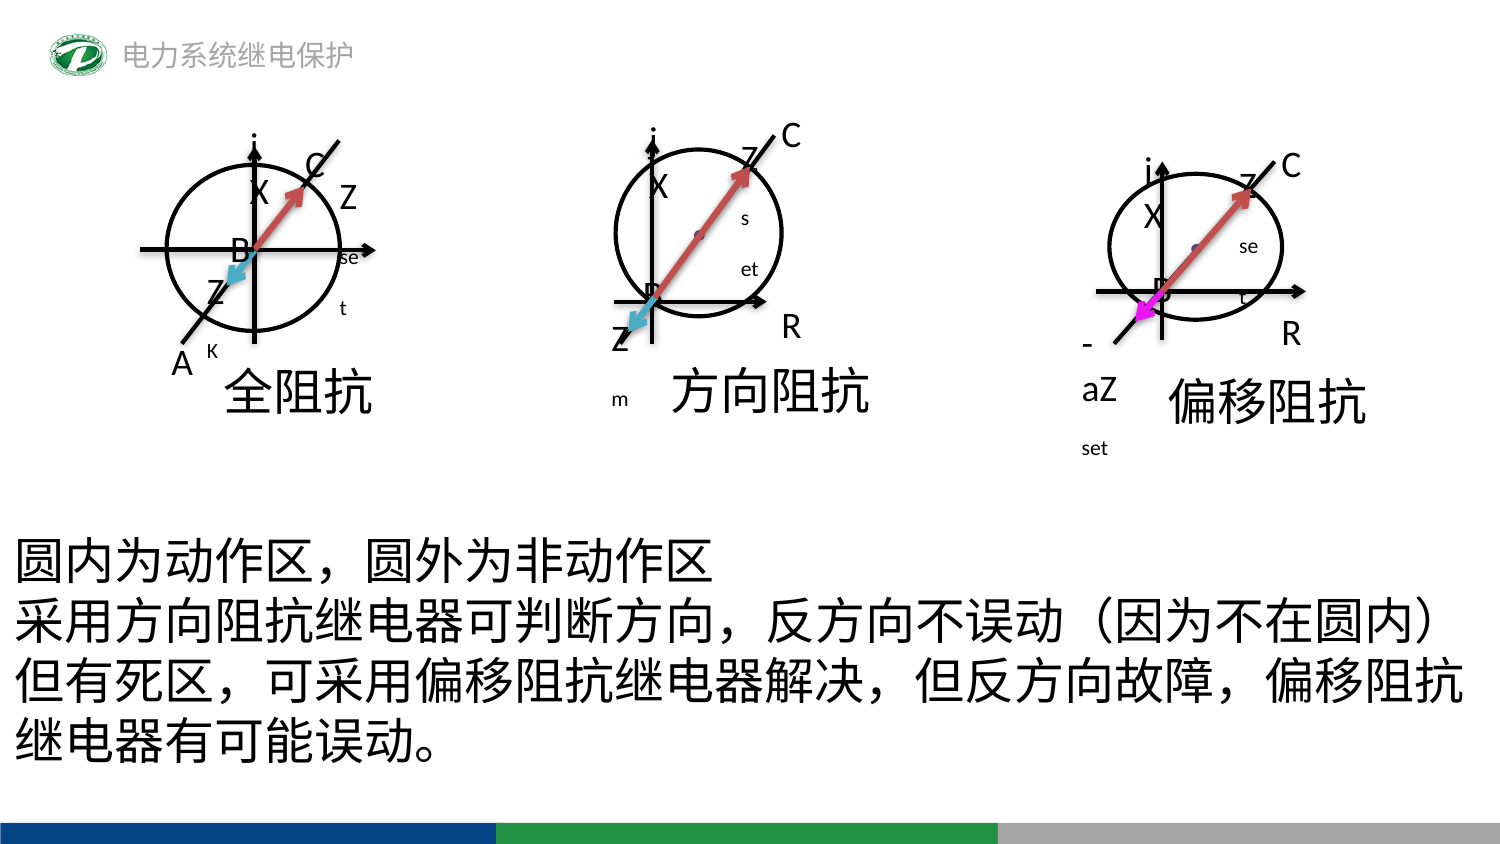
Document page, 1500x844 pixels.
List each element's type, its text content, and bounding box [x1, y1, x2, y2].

text_box [0, 821, 494, 844]
text_box 圆内为动作区，圆外为非动作区 采用方向阻抗继电器可判断方向，反方向不误动（因为不在圆内）但有死区，可采用偏移阻抗继电器解决，但反方向故障，偏移阻抗继电器有可能误动。 [0, 522, 1500, 777]
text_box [596, 102, 816, 344]
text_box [139, 114, 377, 363]
text_box [494, 821, 996, 844]
text_box 方向阻抗 [655, 352, 886, 428]
text_box 全阻抗 [208, 352, 389, 428]
text_box [996, 821, 1500, 844]
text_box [1066, 132, 1318, 344]
text_box 电力系统继电保护 [122, 29, 370, 80]
text_box 偏移阻抗 [1152, 362, 1383, 438]
picture [41, 19, 118, 91]
